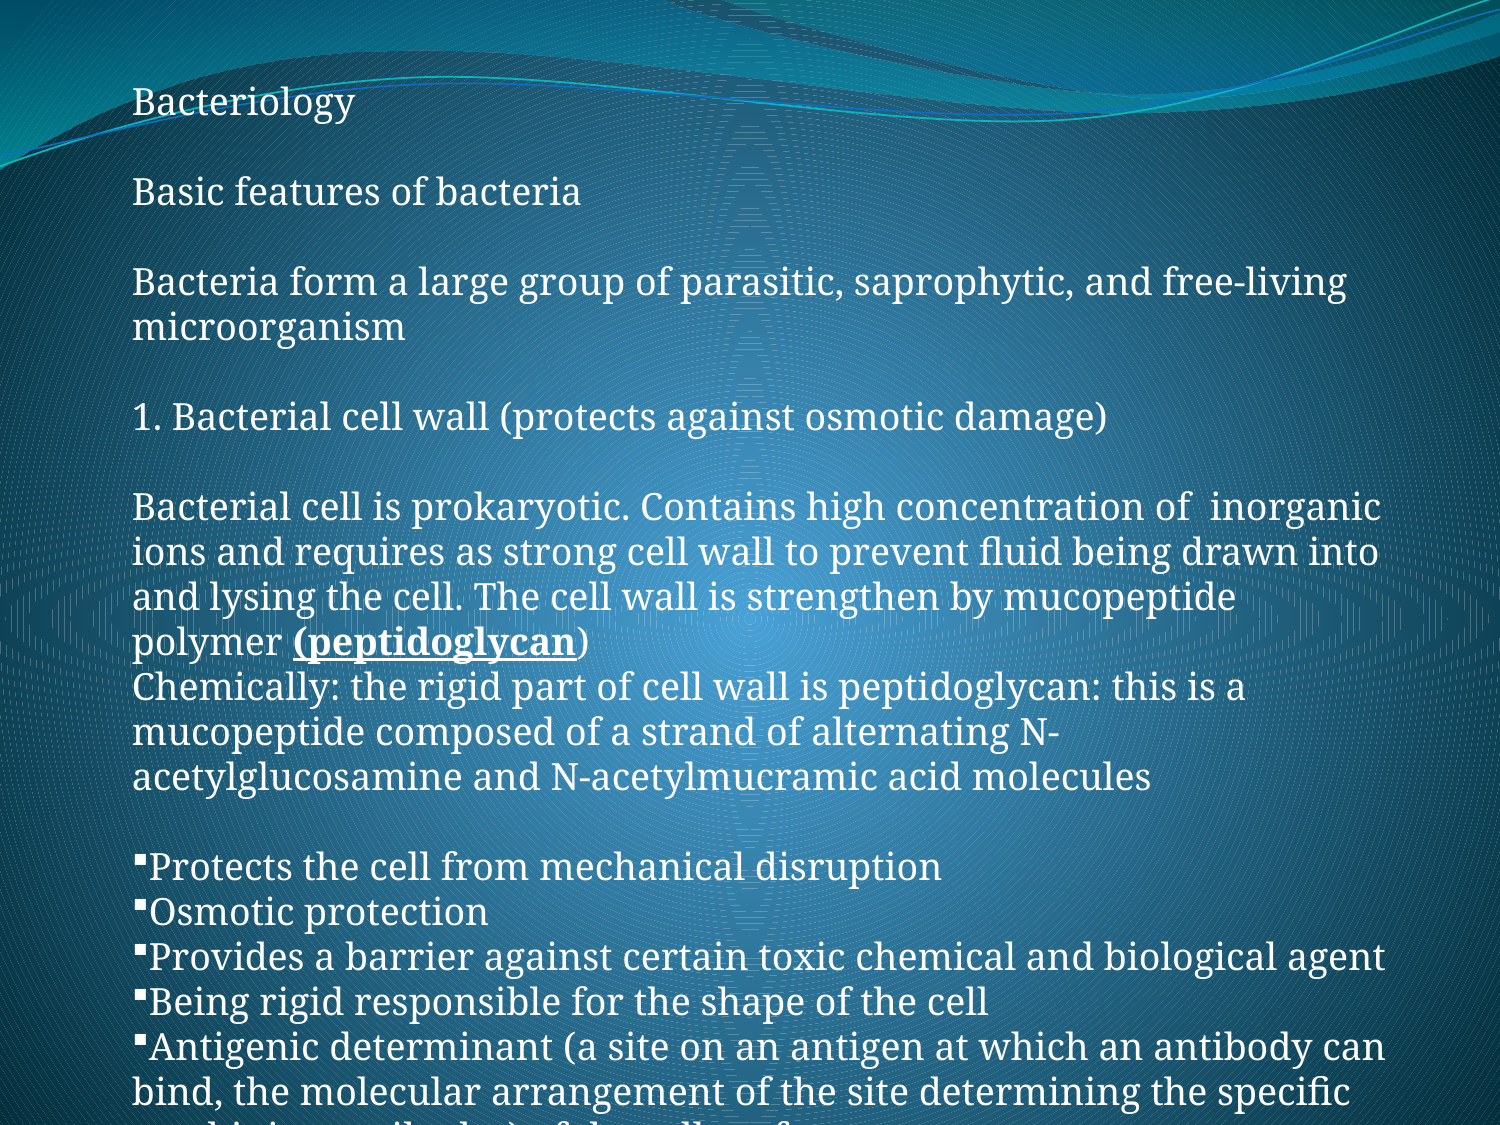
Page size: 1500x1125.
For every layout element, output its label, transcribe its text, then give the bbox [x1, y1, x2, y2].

text_box Bacteriology Basic features of bacteria Bacteria form a large group of parasitic, saprophytic, and free-living microorganism 1. Bacterial cell wall (protects against osmotic damage) Bacterial cell is prokaryotic. Contains high concentration of inorganic ions and requires as strong cell wall to prevent fluid being drawn into and lysing the cell. The cell wall is strengthen by mucopeptide polymer (peptidoglycan) Chemically: the rigid part of cell wall is peptidoglycan: this is a mucopeptide composed of a strand of alternating N-acetylglucosamine and N-acetylmucramic acid molecules Protects the cell from mechanical disruption Osmotic protection Provides a barrier against certain toxic chemical and biological agent Being rigid responsible for the shape of the cell Antigenic determinant (a site on an antigen at which an antibody can bind, the molecular arrangement of the site determining the specific combining antibody. ) of the cell surface [117, 70, 1407, 1125]
